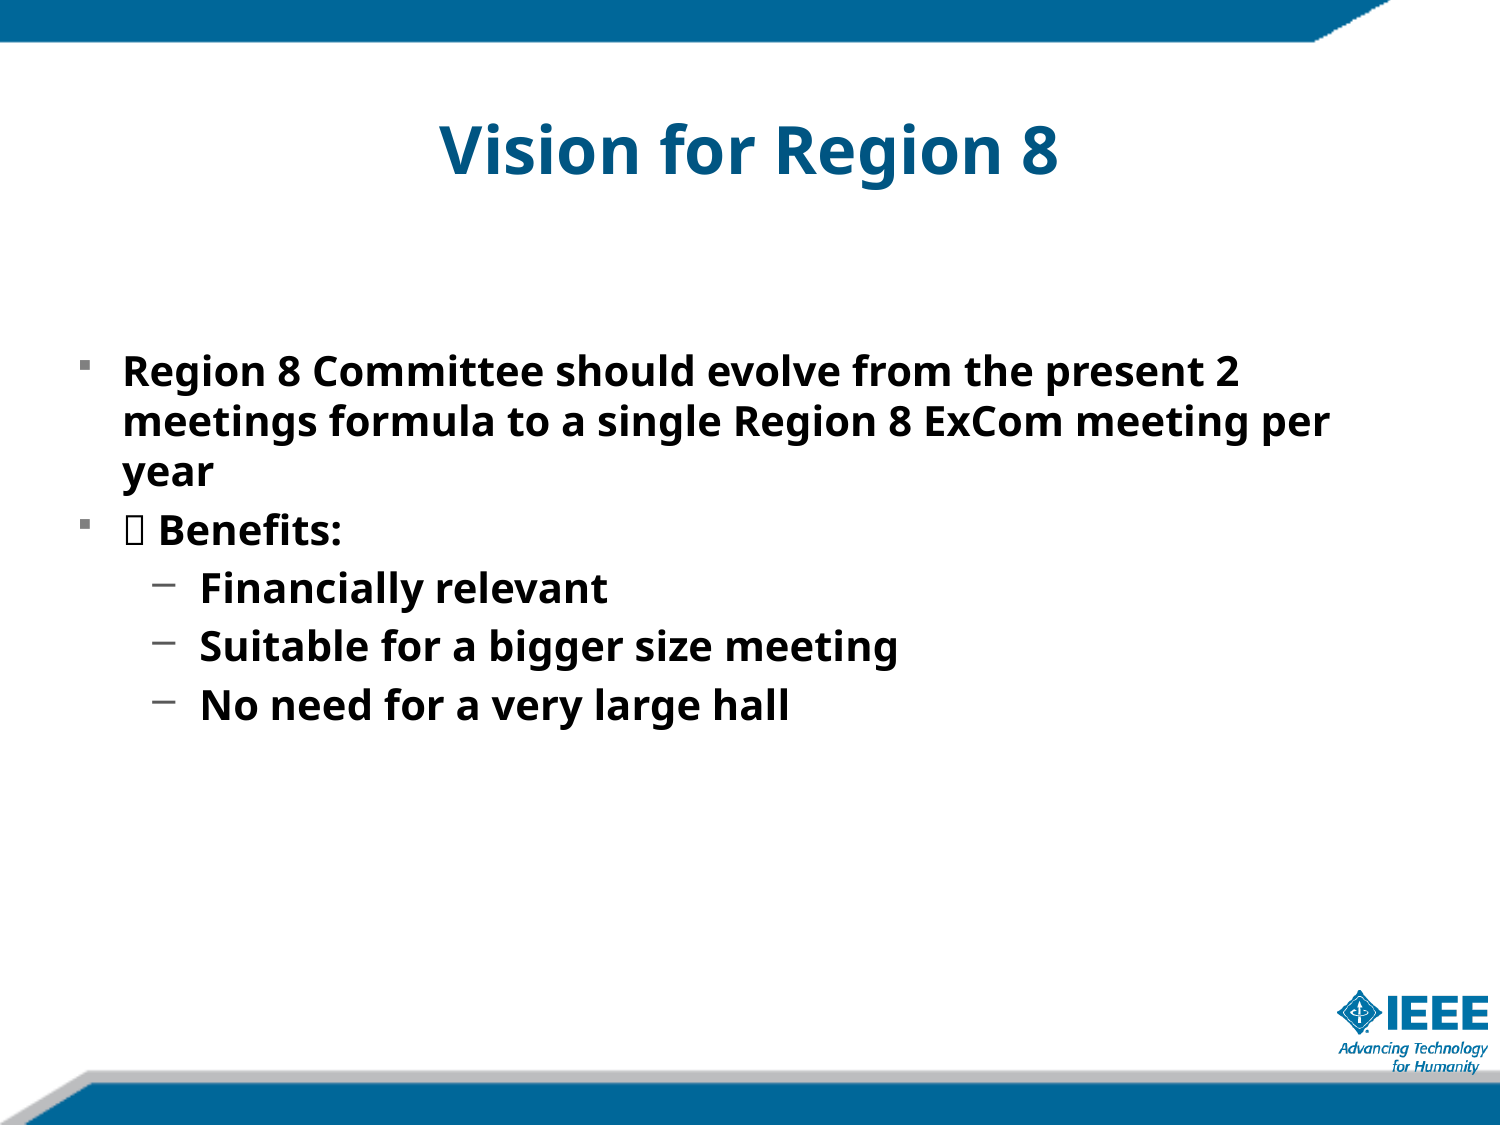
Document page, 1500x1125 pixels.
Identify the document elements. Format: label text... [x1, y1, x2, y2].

picture [0, 0, 1500, 1125]
list Region 8 Committee should evolve from the present 2 meetings formula to a single Region 8 ExCom meeting per year  Benefits: Financially relevant Suitable for a bigger size meeting No need for a very large hall [62, 337, 1401, 913]
title Vision for Region 8 [112, 99, 1388, 288]
